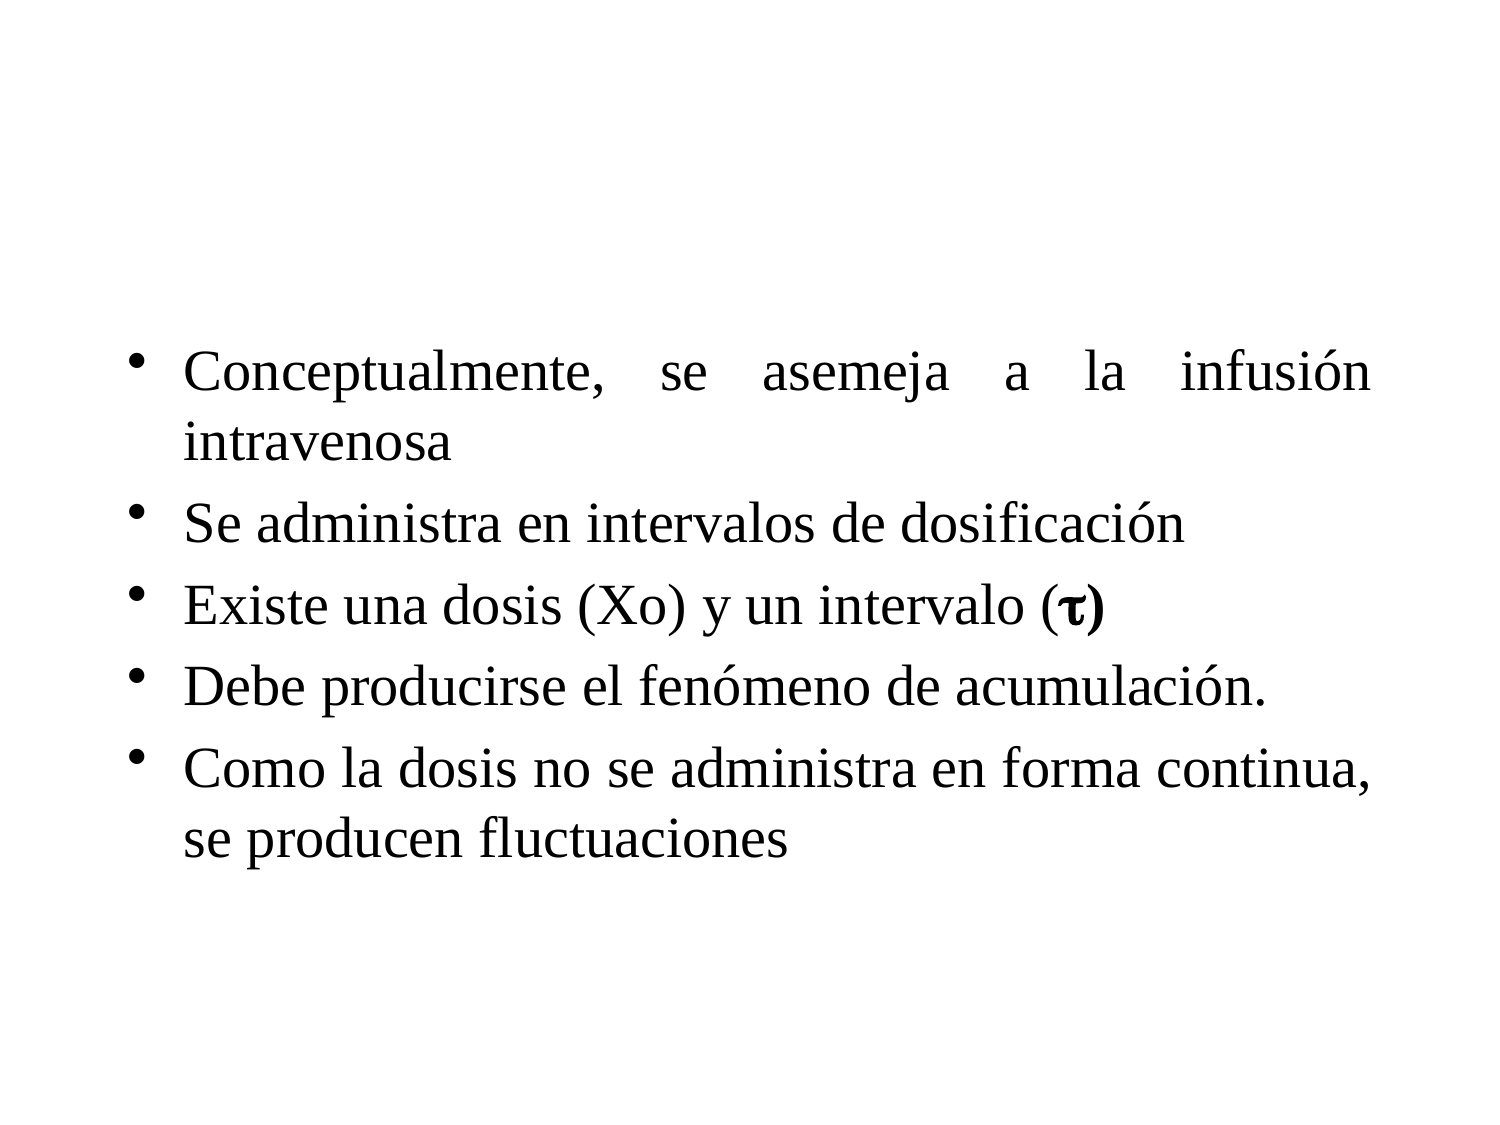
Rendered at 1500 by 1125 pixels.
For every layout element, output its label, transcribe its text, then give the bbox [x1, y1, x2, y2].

list Conceptualmente, se asemeja a la infusión intravenosa Se administra en intervalos de dosificación Existe una dosis (Xo) y un intervalo () Debe producirse el fenómeno de acumulación. Como la dosis no se administra en forma continua, se producen fluctuaciones [112, 324, 1388, 1001]
